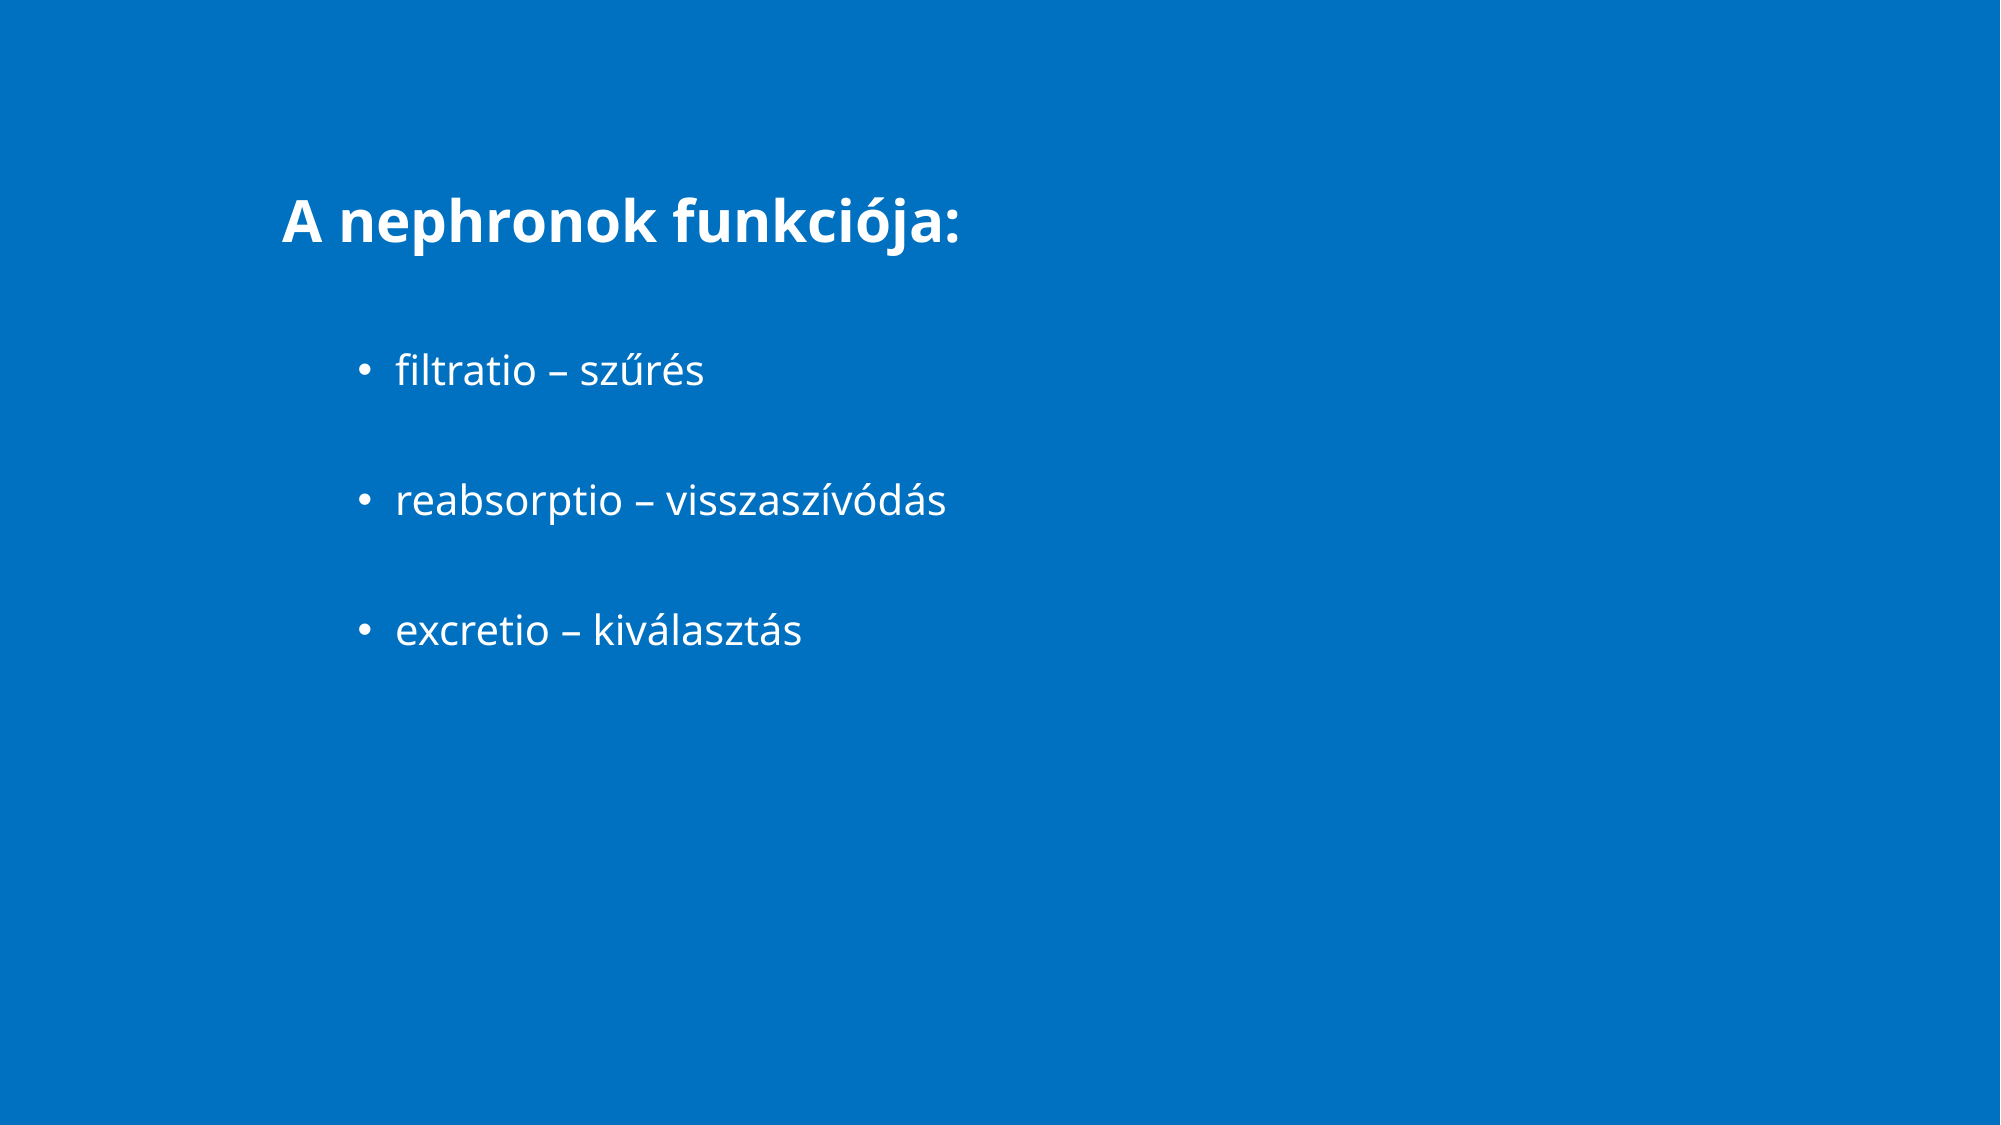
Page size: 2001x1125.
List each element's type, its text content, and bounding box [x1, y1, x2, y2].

list A nephronok funkciója: filtratio – szűrés reabsorptio – visszaszívódás excretio – kiválasztás [267, 184, 1543, 1125]
